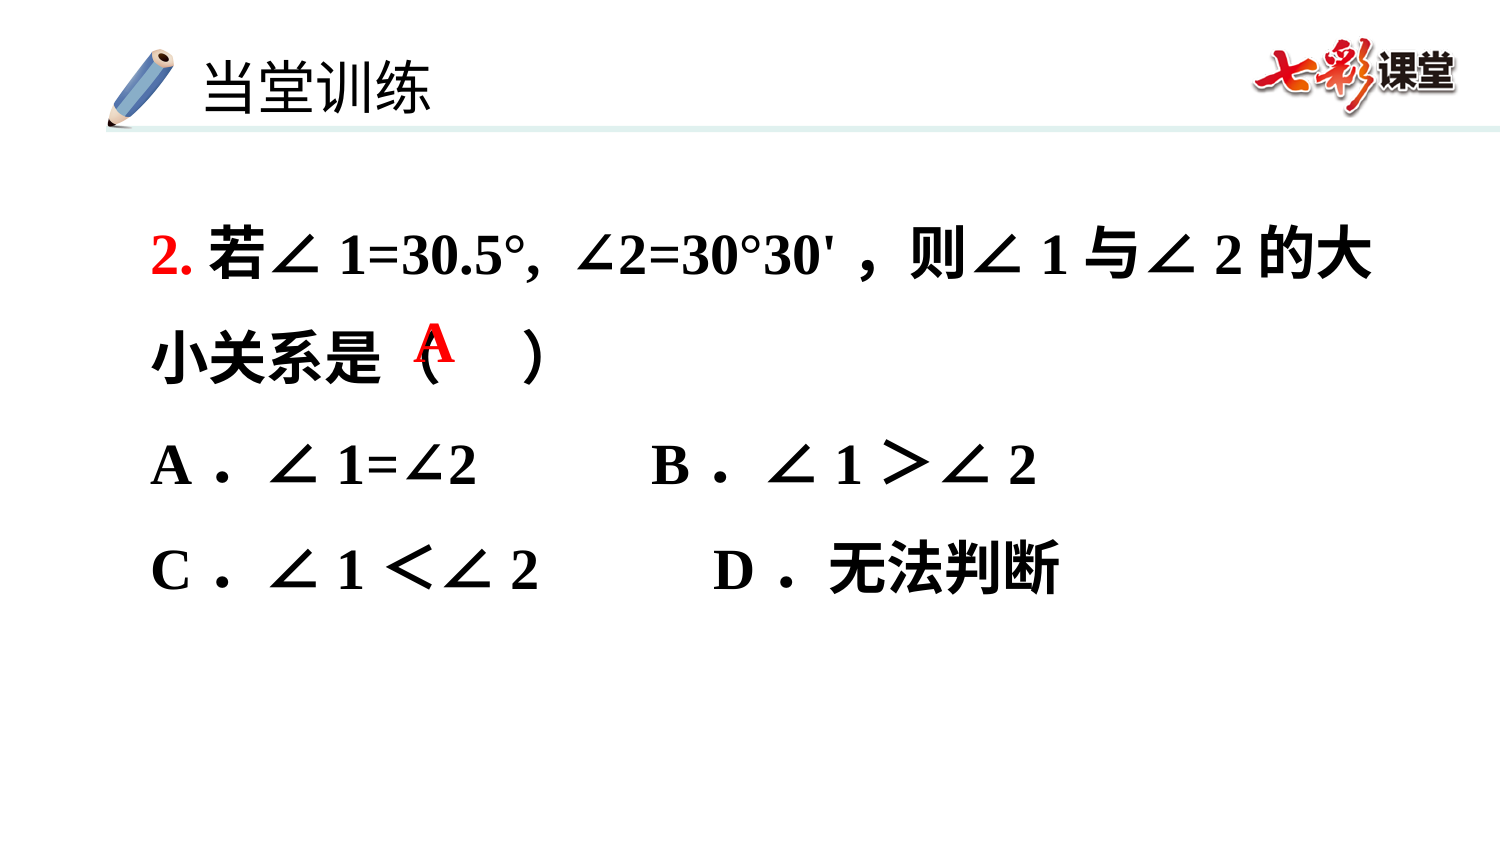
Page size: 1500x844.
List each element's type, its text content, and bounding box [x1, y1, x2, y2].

picture [100, 32, 181, 146]
picture [1249, 32, 1461, 118]
text_box A [398, 296, 483, 382]
text_box 2.若∠1=30.5°, ∠2=30°30'，则∠1与∠2的大小关系是（ ） A．∠1=∠2 B．∠1＞∠2 C．∠1＜∠2 D．无法判断 [135, 173, 1447, 609]
